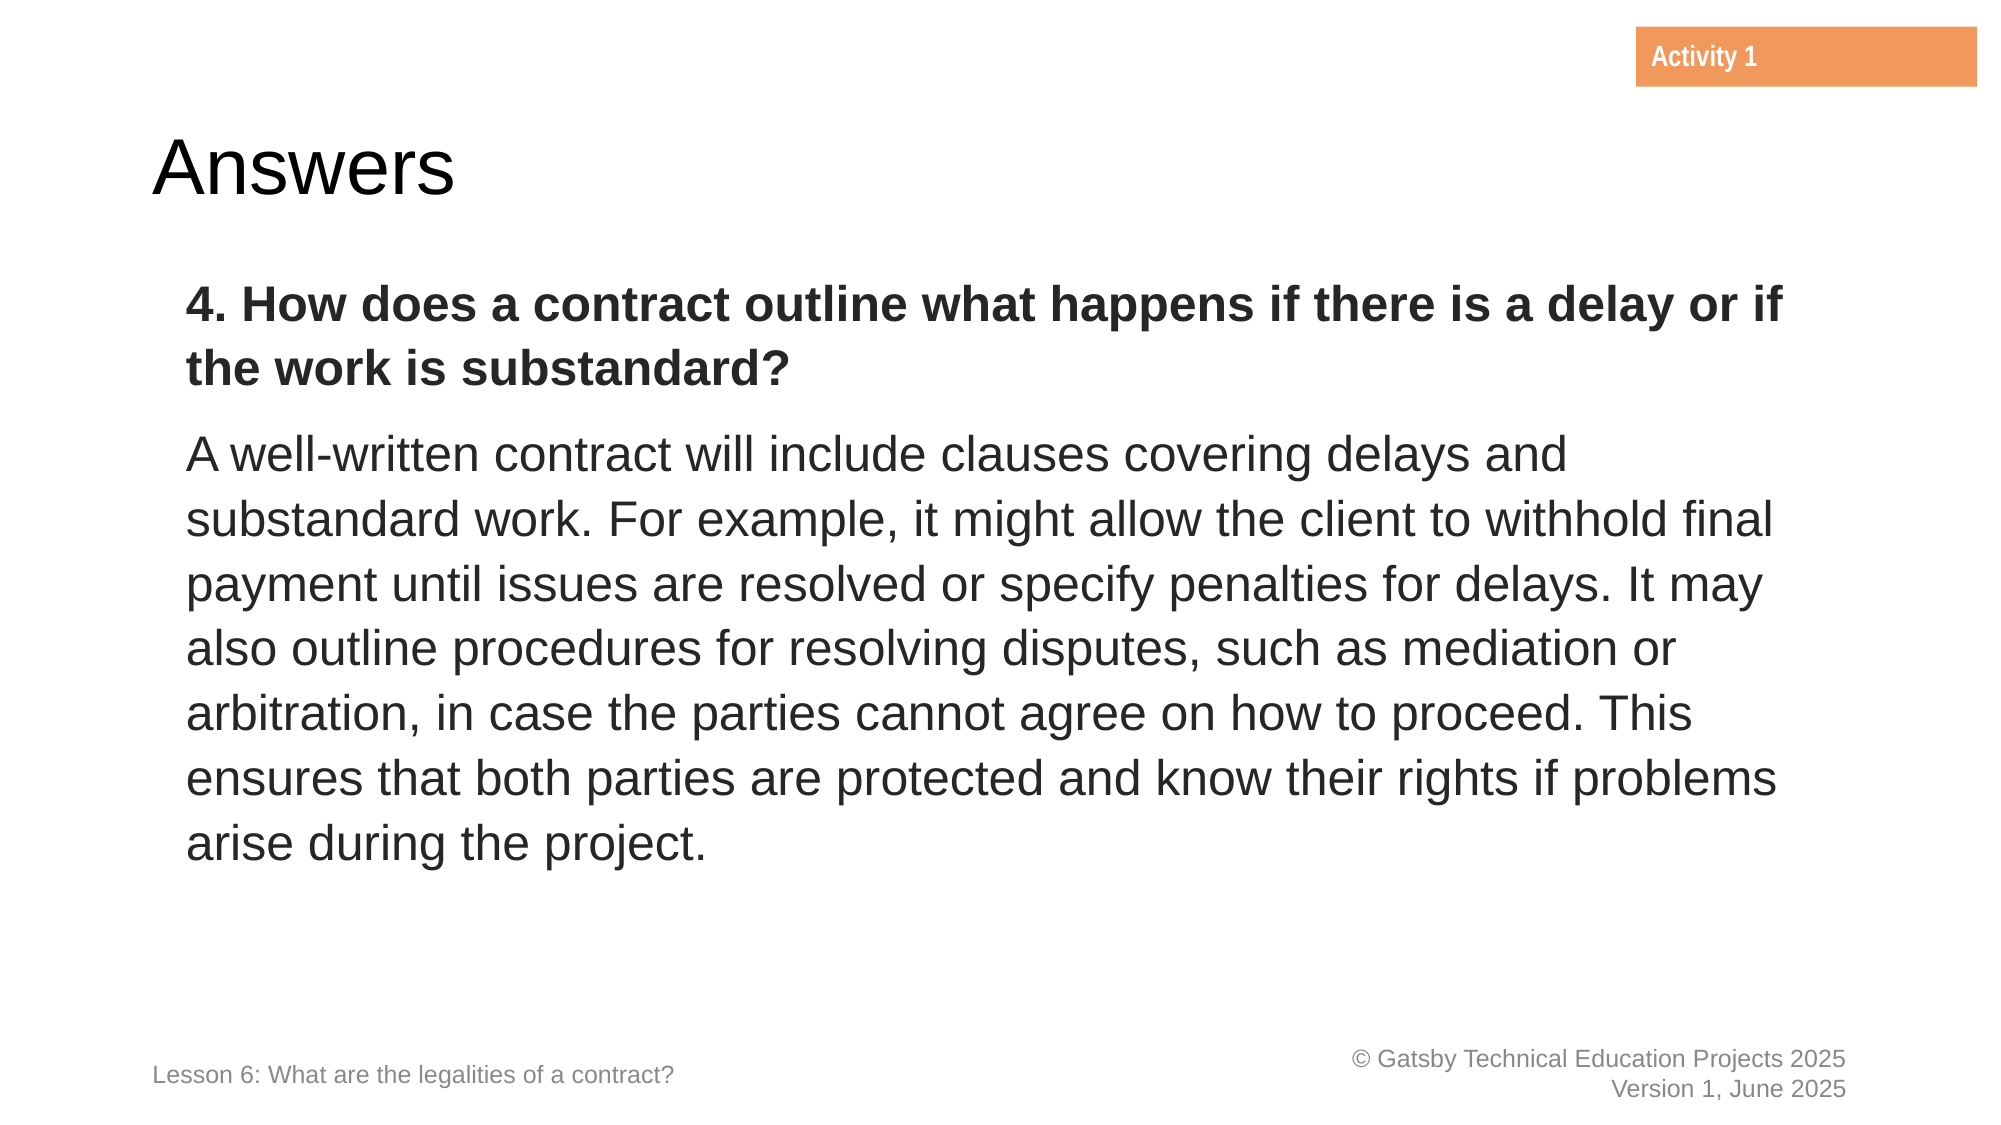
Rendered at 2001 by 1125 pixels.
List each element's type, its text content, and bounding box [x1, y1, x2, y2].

list 4. How does a contract outline what happens if there is a delay or if the work is substandard? A well-written contract will include clauses covering delays and substandard work. For example, it might allow the client to withhold final payment until issues are resolved or specify penalties for delays. It may also outline procedures for resolving disputes, such as mediation or arbitration, in case the parties cannot agree on how to proceed. This ensures that both parties are protected and know their rights if problems arise during the project. [137, 236, 1863, 1014]
title Answers [137, 59, 1863, 236]
list Lesson 6: What are the legalities of a contract? [137, 1042, 829, 1103]
list Activity 1 [1636, 26, 1978, 87]
